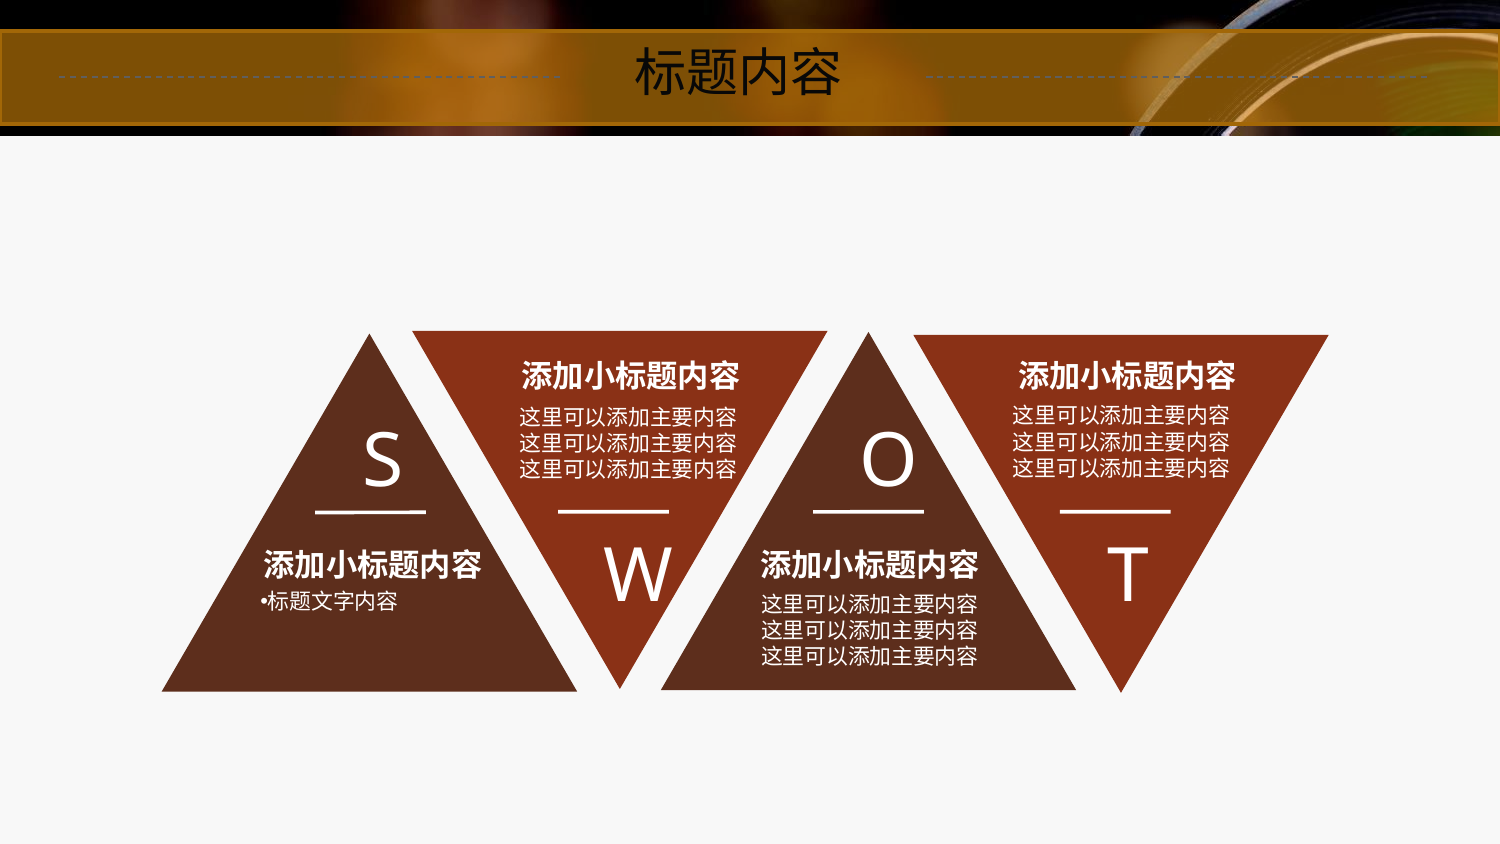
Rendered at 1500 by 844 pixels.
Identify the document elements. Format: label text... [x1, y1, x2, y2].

text_box 添加小标题内容 [500, 349, 762, 402]
text_box [749, 418, 988, 537]
text_box O [818, 404, 933, 510]
picture [0, 126, 1500, 136]
picture [0, 0, 1500, 29]
text_box S [312, 404, 420, 510]
text_box 这里可以添加主要内容这里可以添加主要内容这里可以添加主要内容 [997, 402, 1247, 489]
text_box [660, 550, 1077, 691]
text_box W [552, 519, 689, 624]
text_box [582, 624, 658, 689]
text_box [913, 334, 1329, 480]
text_box T [1057, 519, 1165, 624]
text_box [412, 330, 828, 478]
text_box [1002, 489, 1240, 617]
text_box 这里可以添加主要内容这里可以添加主要内容这里可以添加主要内容 [742, 590, 998, 677]
text_box [1081, 624, 1161, 693]
text_box 添加小标题内容 [742, 537, 998, 590]
text_box 标题内容 [608, 32, 868, 110]
text_box [826, 331, 911, 404]
text_box [251, 420, 488, 537]
text_box [328, 333, 411, 404]
text_box 标题文字内容 [245, 590, 501, 622]
text_box 添加小标题内容 [245, 537, 501, 590]
text_box [161, 547, 578, 692]
text_box 添加小标题内容 [997, 349, 1258, 402]
text_box 这里可以添加主要内容这里可以添加主要内容这里可以添加主要内容 [497, 396, 760, 490]
text_box [504, 490, 736, 573]
